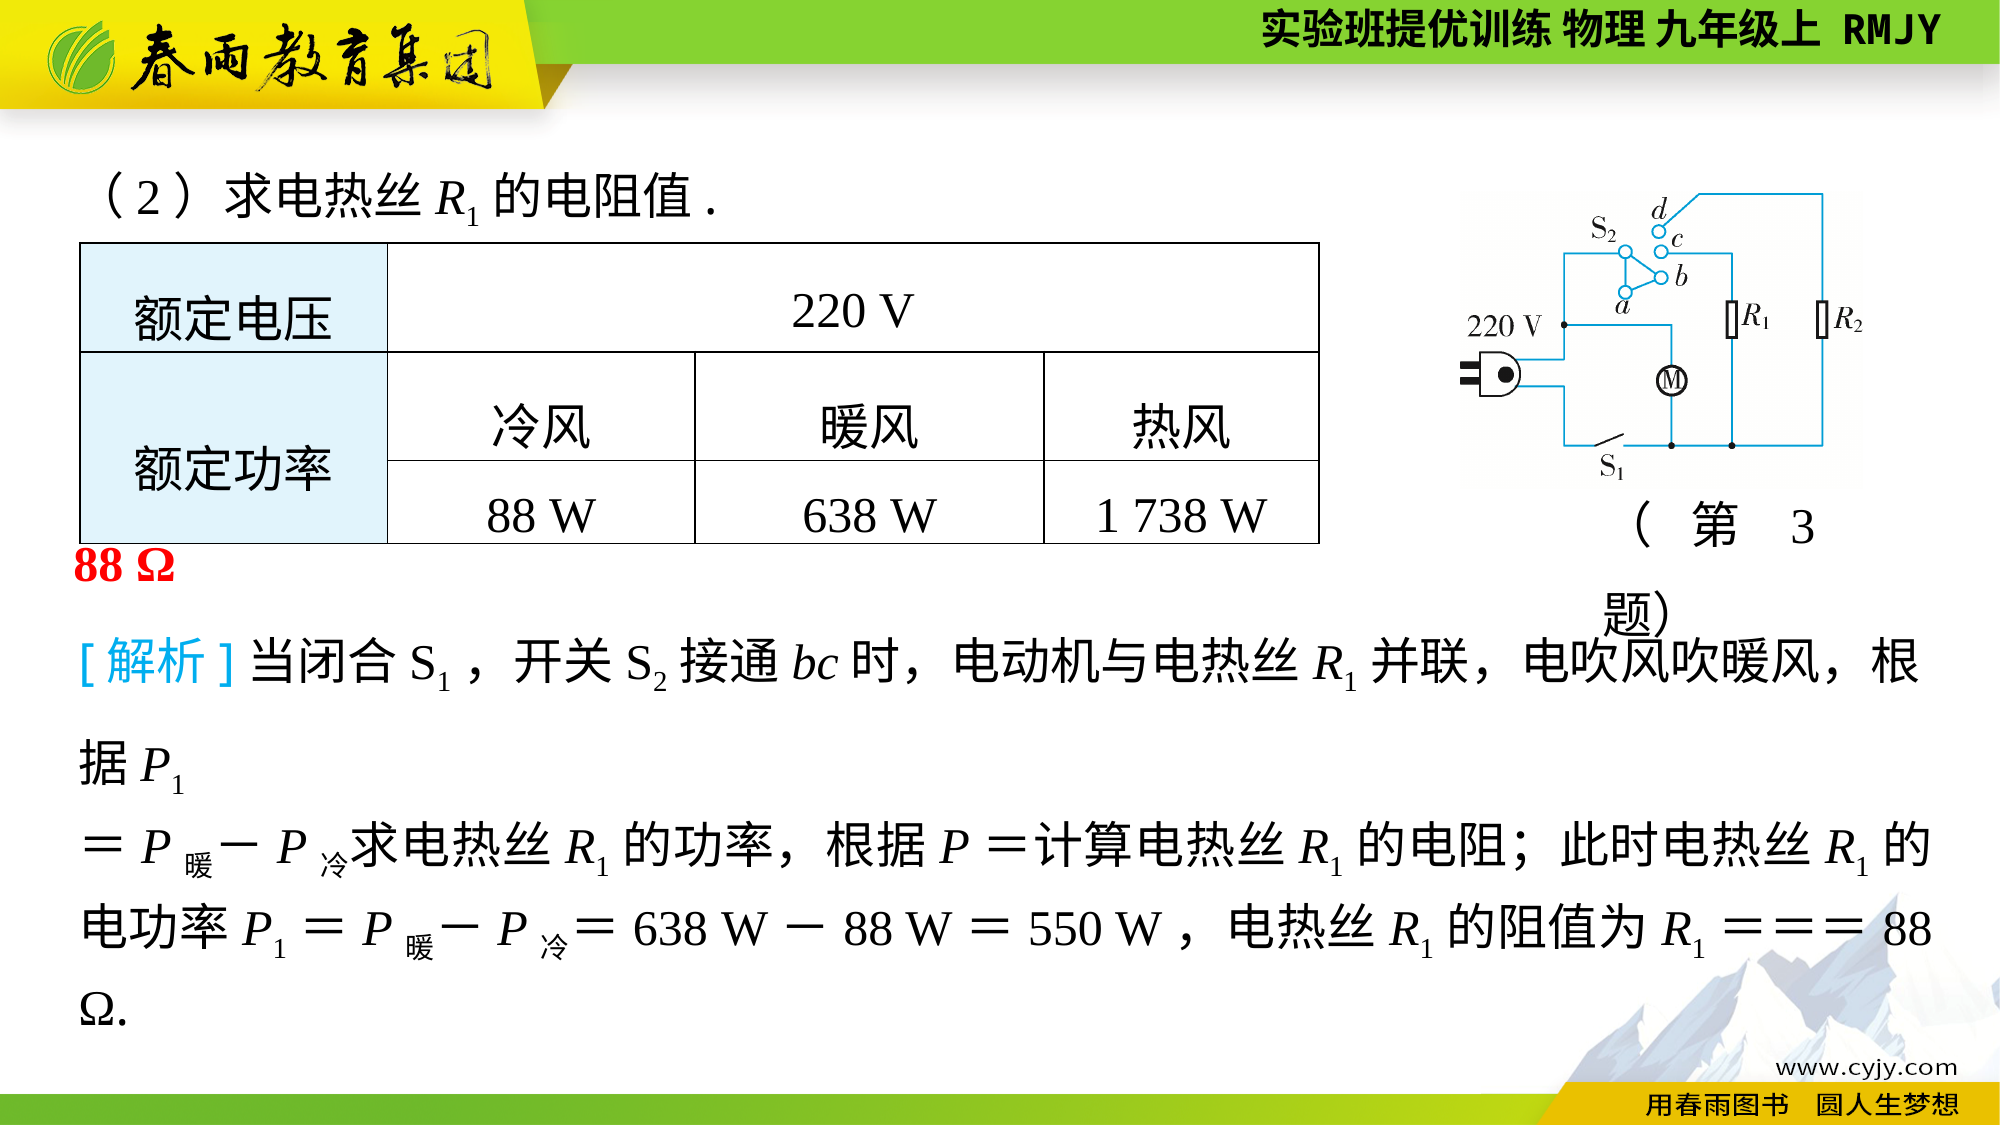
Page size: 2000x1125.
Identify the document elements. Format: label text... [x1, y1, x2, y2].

table_cell 冷风 [388, 353, 694, 460]
text_box 88 Ω [58, 524, 253, 599]
list （2）求电热丝R1的电阻值. [59, 122, 1944, 217]
text_box （第3题） [1587, 496, 1843, 561]
table_cell 1 738 W [1045, 461, 1318, 543]
table_cell 88 W [388, 461, 694, 543]
table_header 220 V [388, 244, 1318, 351]
picture [0, 0, 2000, 1125]
table_cell 638 W [696, 461, 1043, 543]
table_cell 额定功率 [81, 353, 387, 543]
table_header 额定电压 [81, 244, 387, 351]
table_cell 热风 [1045, 353, 1318, 460]
table_cell 暖风 [696, 353, 1043, 460]
